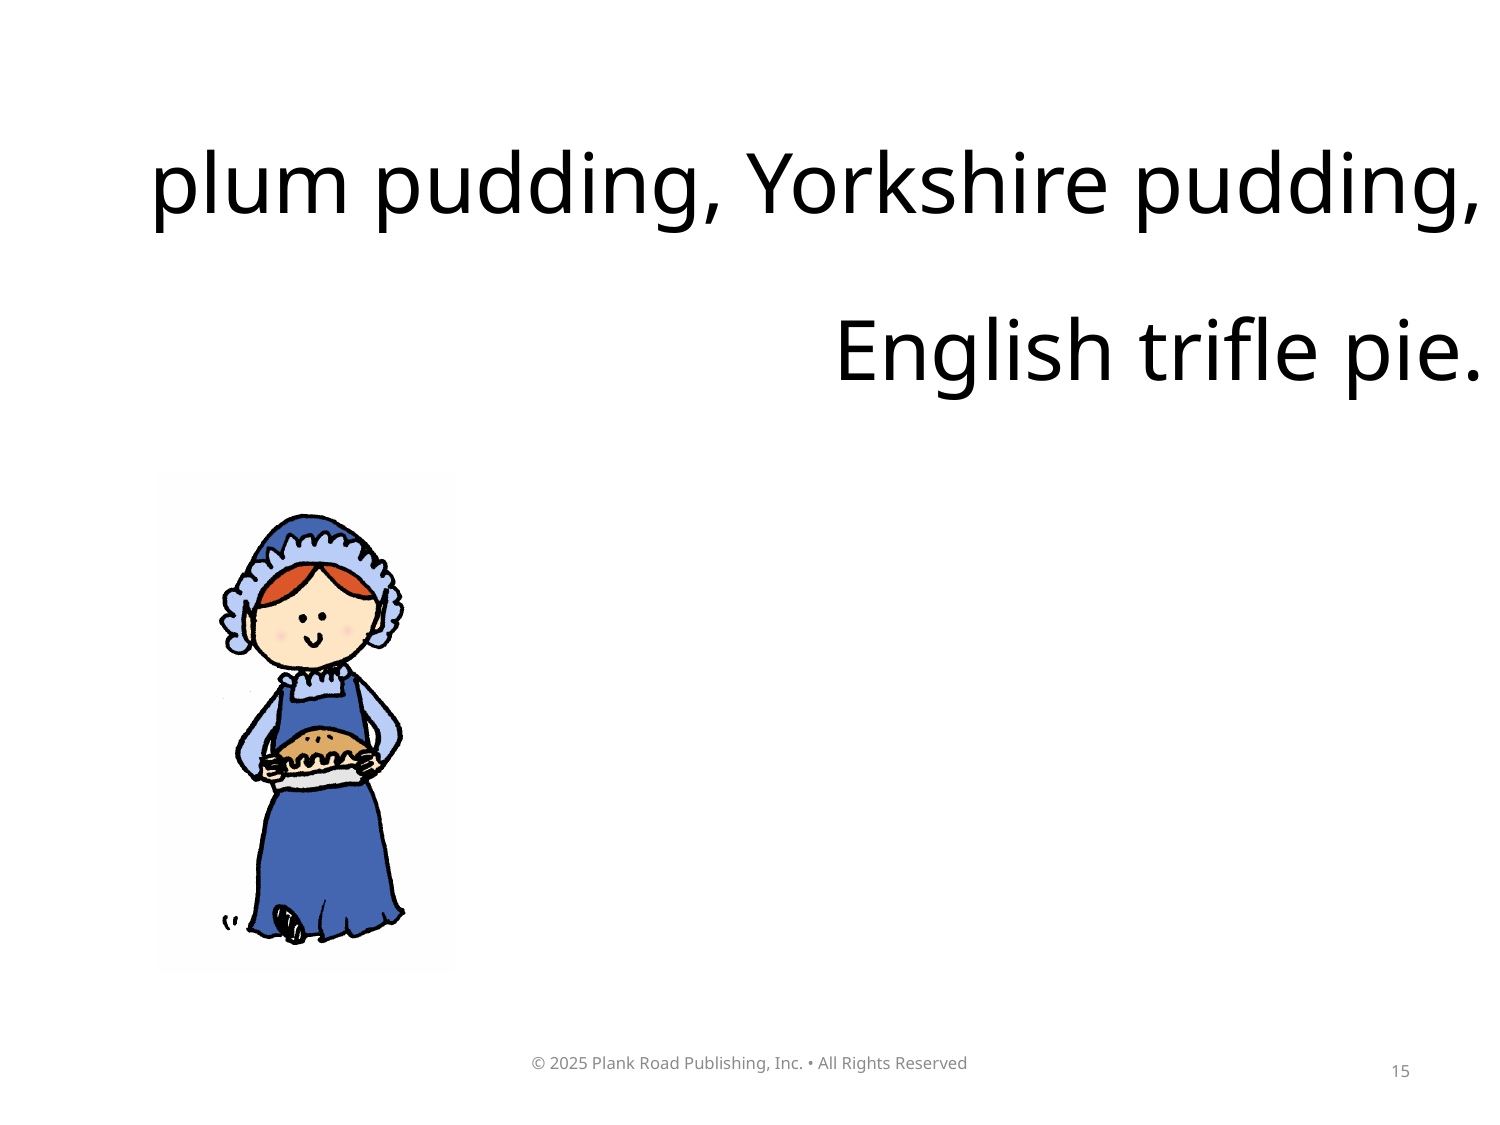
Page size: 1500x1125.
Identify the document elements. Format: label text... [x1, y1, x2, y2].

picture [157, 472, 455, 973]
list plum pudding, Yorkshire pudding, English trifle pie. [0, 72, 1500, 811]
slide_number 15 [1074, 1042, 1425, 1103]
